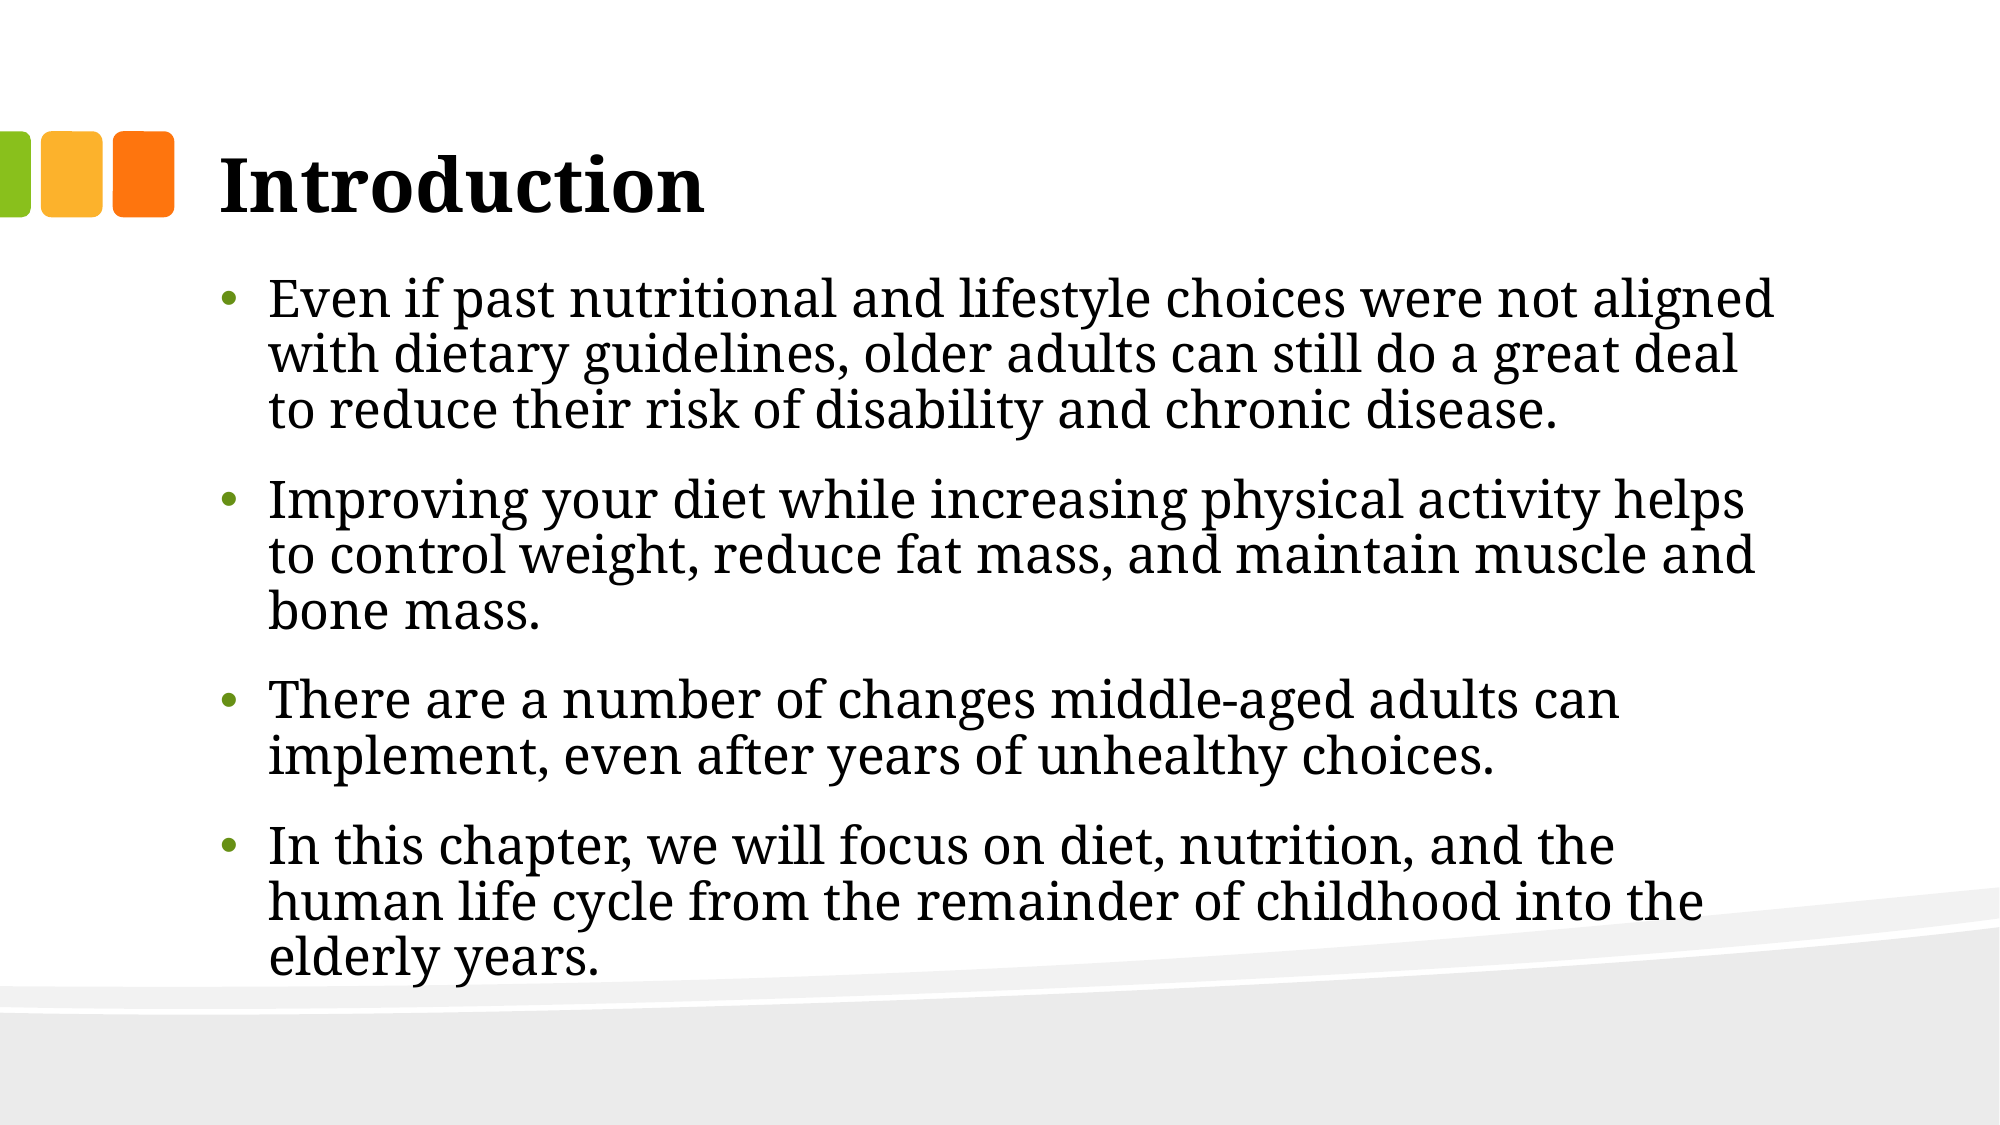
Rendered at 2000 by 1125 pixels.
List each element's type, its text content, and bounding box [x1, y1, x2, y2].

title Introduction [199, 24, 1800, 238]
list Even if past nutritional and lifestyle choices were not aligned with dietary guidelines, older adults can still do a great deal to reduce their risk of disability and chronic disease. Improving your diet while increasing physical activity helps to control weight, reduce fat mass, and maintain muscle and bone mass. There are a number of changes middle-aged adults can implement, even after years of unhealthy choices. In this chapter, we will focus on diet, nutrition, and the human life cycle from the remainder of childhood into the elderly years. [199, 262, 1800, 1013]
